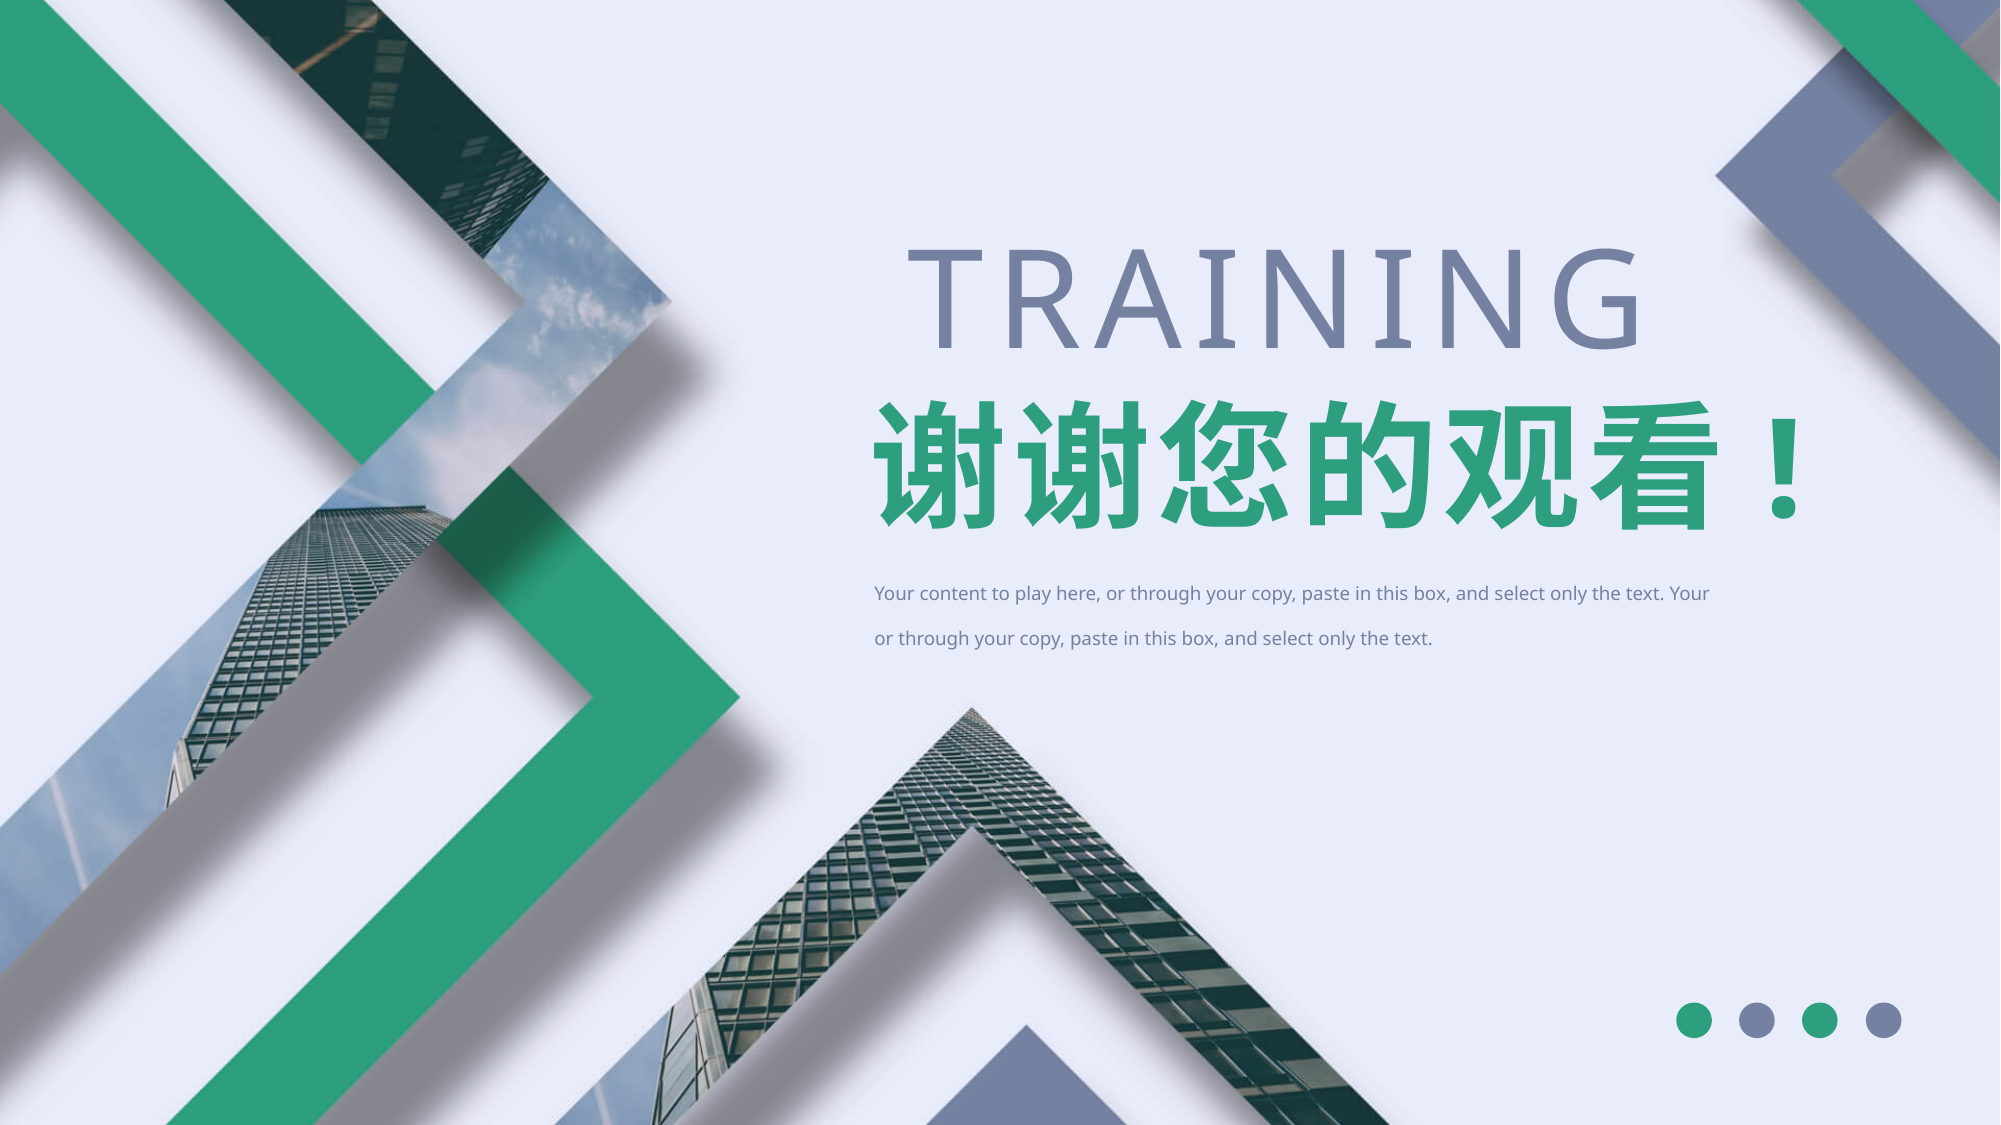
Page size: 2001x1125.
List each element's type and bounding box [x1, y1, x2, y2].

text_box [1676, 1002, 1902, 1039]
picture [0, 0, 2001, 1125]
